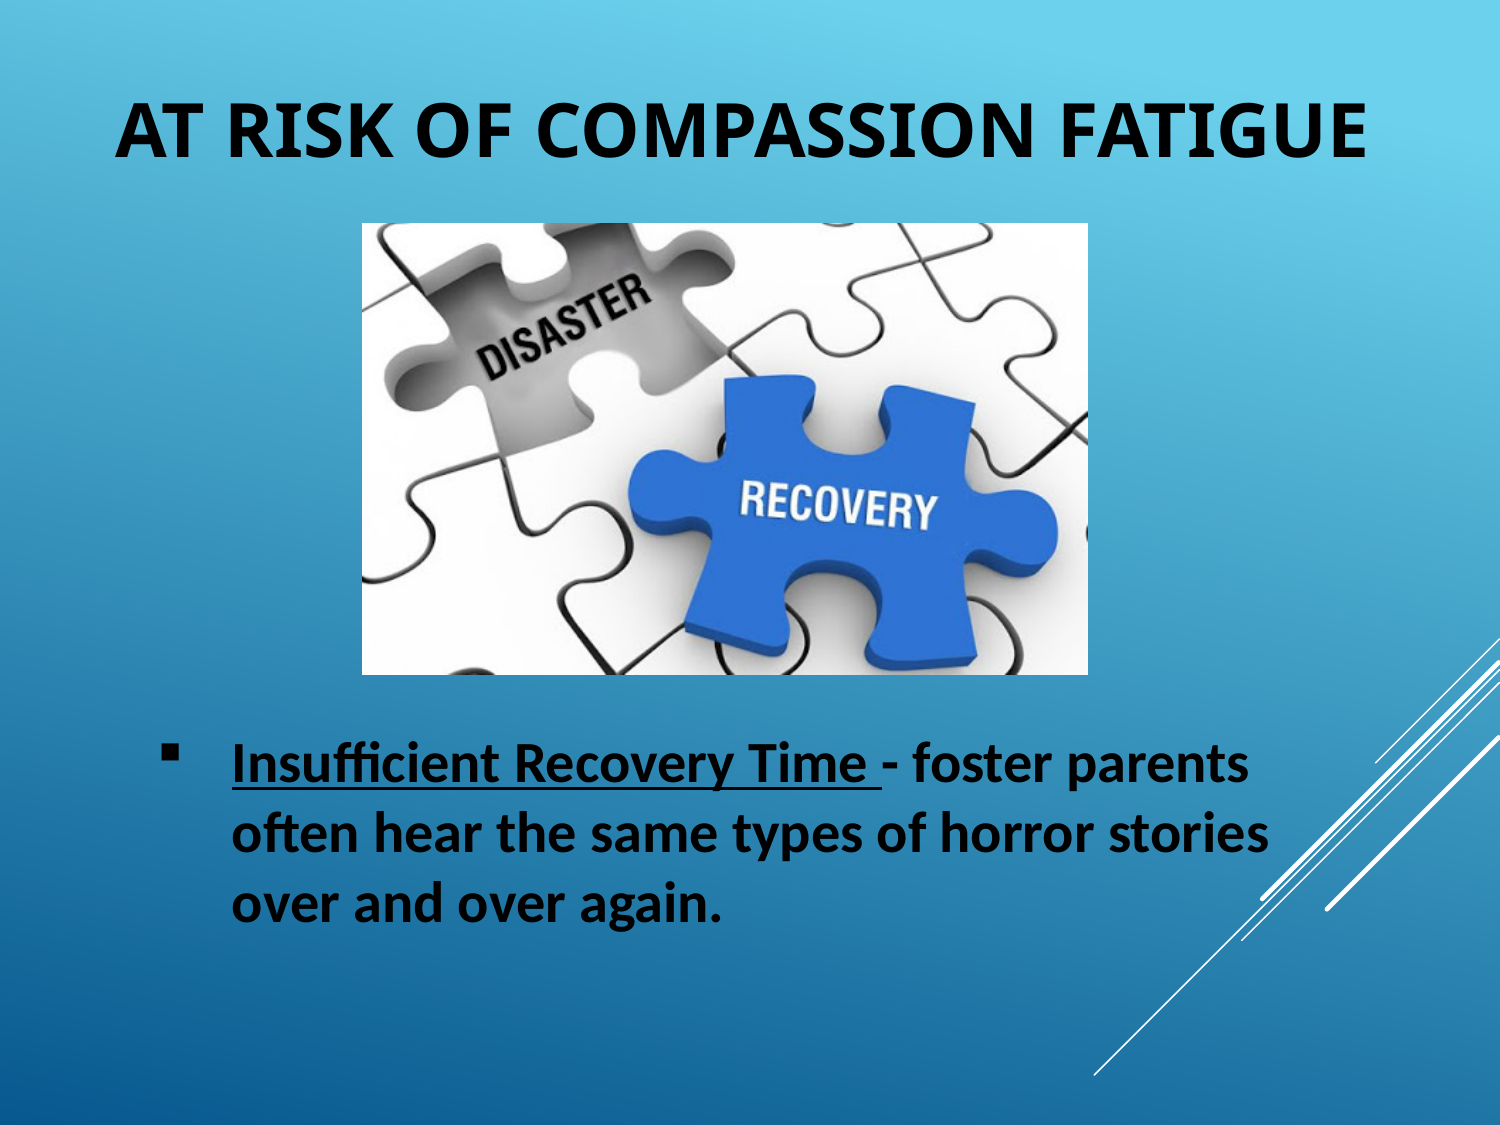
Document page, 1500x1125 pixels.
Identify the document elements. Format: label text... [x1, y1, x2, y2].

picture [362, 223, 1088, 676]
text_box AT RISK OF COMPASSION FATIGUE [100, 74, 1386, 180]
text_box Insufficient Recovery Time - foster parents often hear the same types of horror stories over and over again. [142, 717, 1308, 942]
